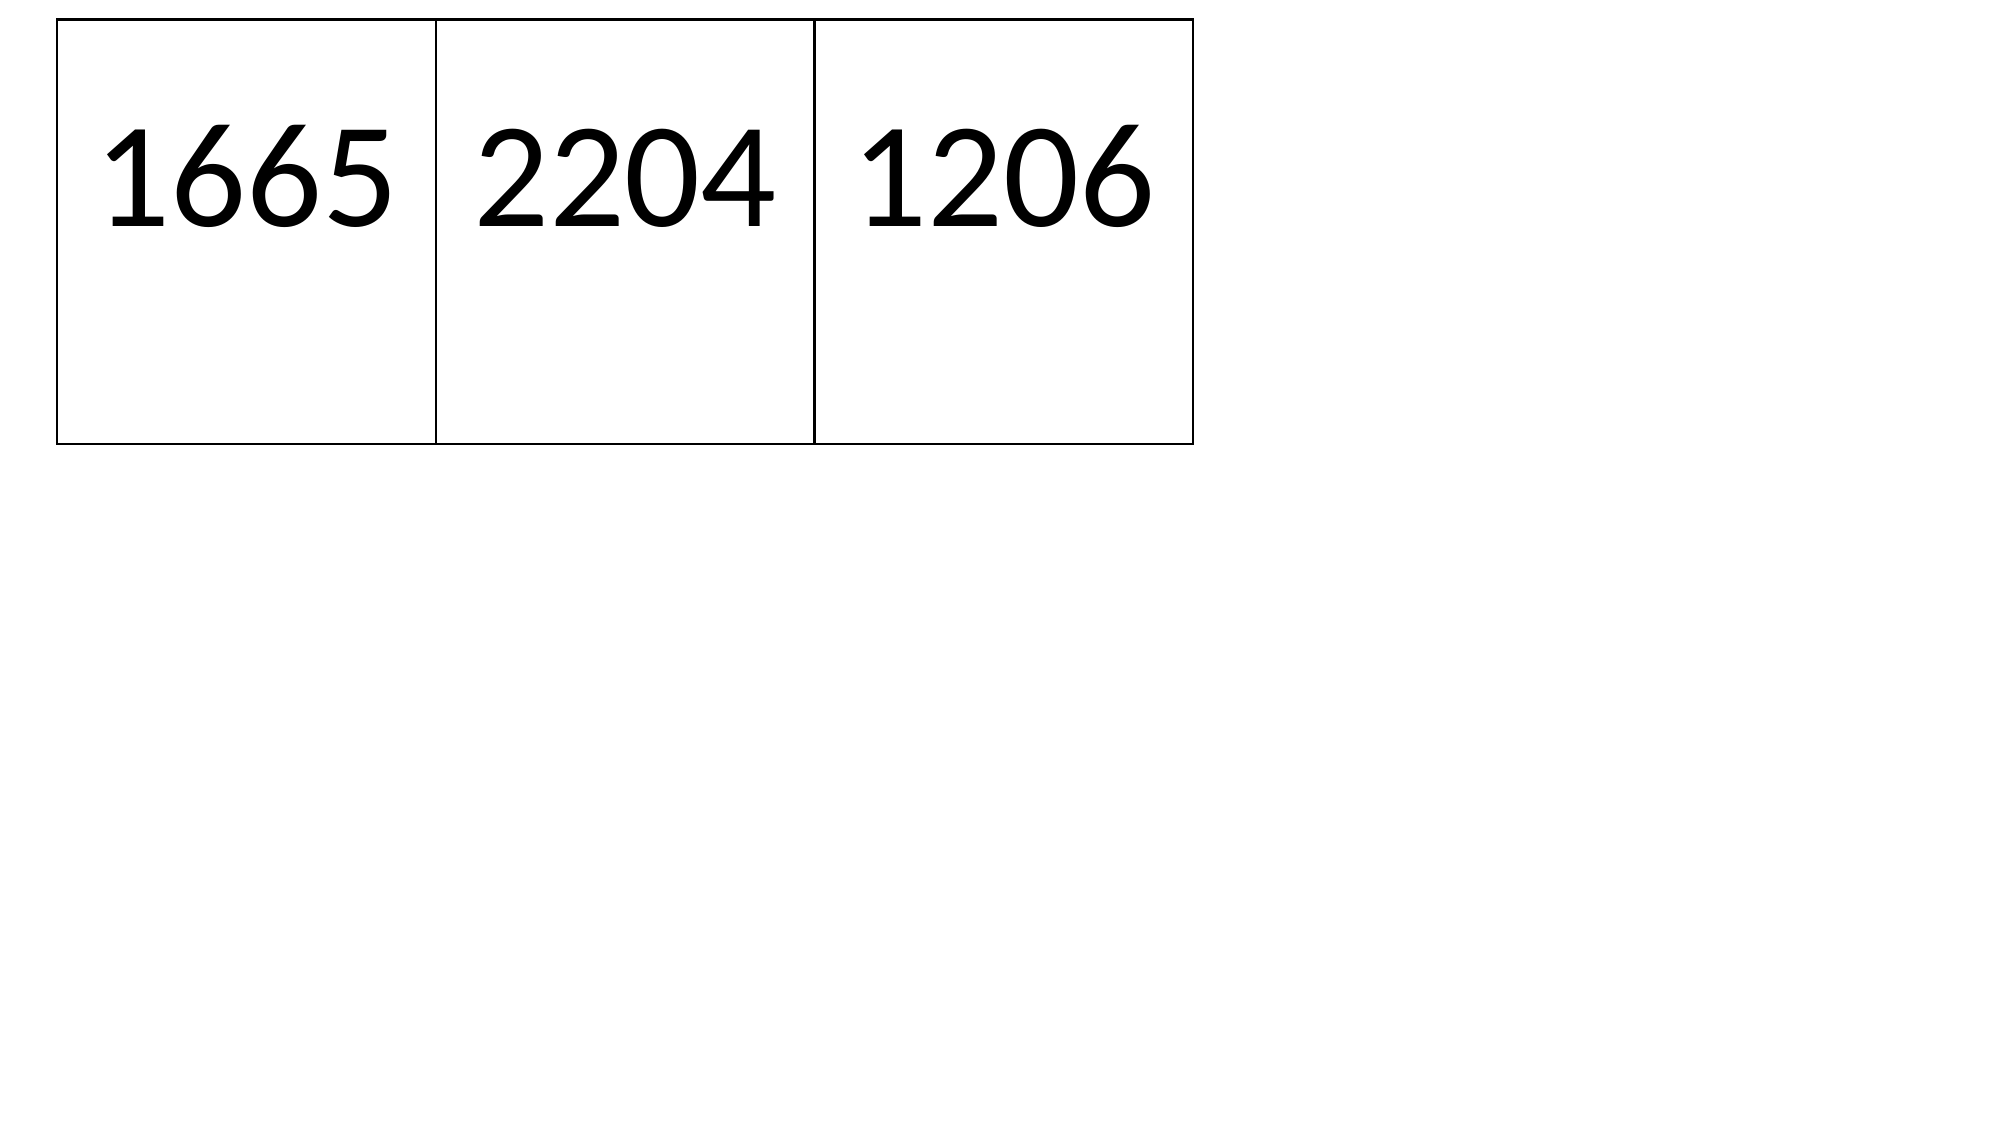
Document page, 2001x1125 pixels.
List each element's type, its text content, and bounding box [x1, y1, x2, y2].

text_box 1665 [56, 18, 437, 445]
text_box 1206 [814, 18, 1194, 445]
text_box 2204 [437, 18, 814, 445]
